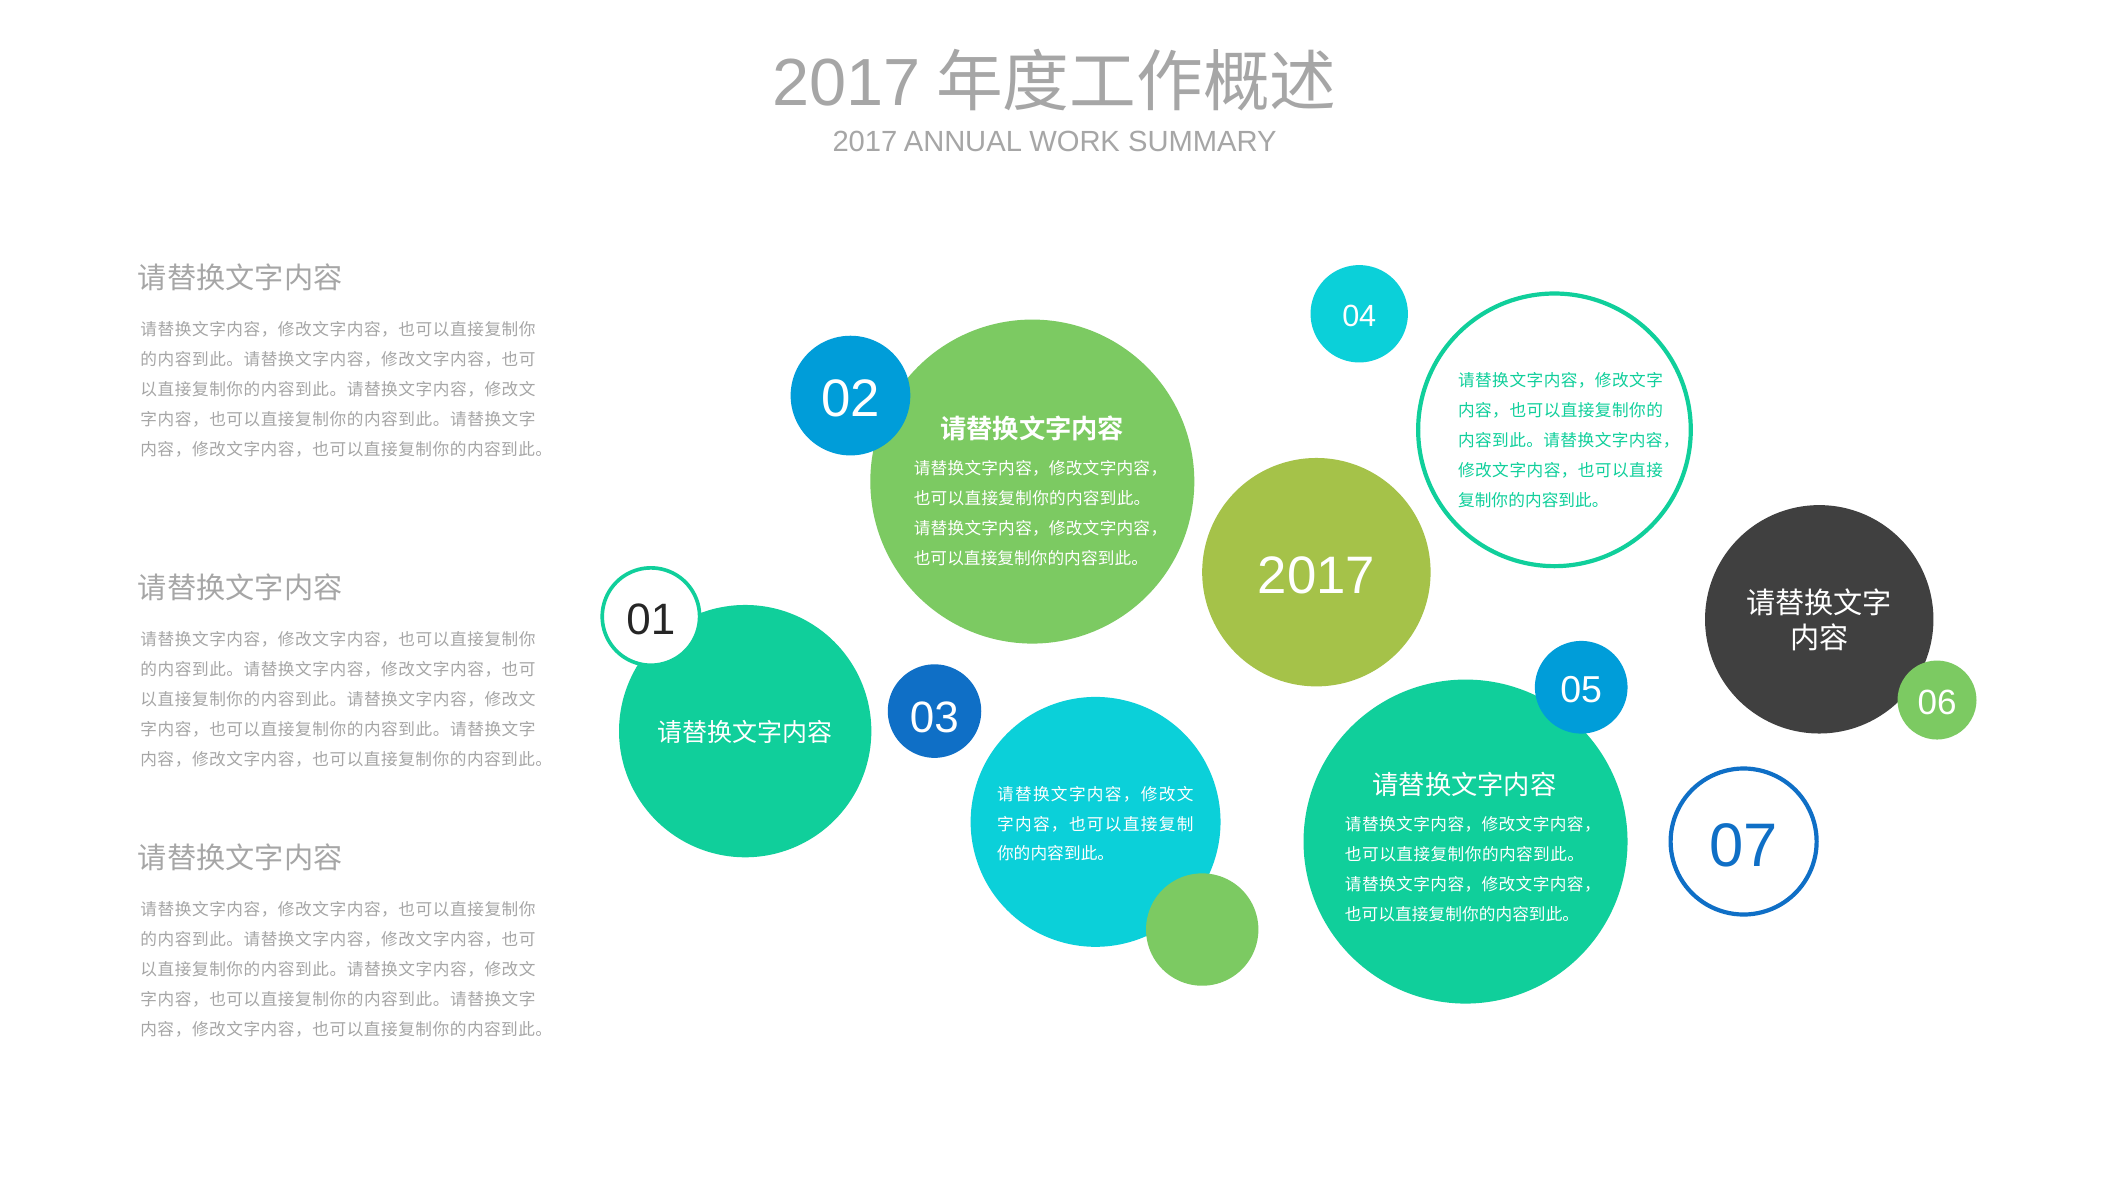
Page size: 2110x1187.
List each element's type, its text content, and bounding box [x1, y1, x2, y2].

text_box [1303, 679, 1628, 1004]
text_box 05 [1534, 639, 1629, 695]
text_box 请替换文字内容 [138, 259, 418, 295]
text_box 2017 ANNUAL WORK SUMMARY [824, 122, 1285, 158]
text_box [1417, 292, 1692, 568]
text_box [870, 319, 1195, 644]
text_box [1144, 872, 1260, 987]
text_box 01 [601, 566, 701, 667]
text_box 2017年度工作概述 [730, 38, 1379, 119]
text_box 请替换文字内容 [138, 839, 418, 875]
text_box 04 [1309, 264, 1409, 364]
text_box 请替换文字内容，修改文字内容，也可以直接复制你的内容到此。 [997, 773, 1194, 864]
text_box 2017 [1201, 456, 1432, 687]
text_box 03 [886, 663, 983, 759]
text_box 请替换文字内容 [1704, 504, 1935, 735]
text_box 06 [1896, 659, 1978, 741]
text_box 请替换文字内容，修改文字内容，也可以直接复制你的内容到此。请替换文字内容，修改文字内容，也可以直接复制你的内容到此。 [1458, 359, 1664, 510]
text_box [969, 695, 1222, 948]
text_box 请替换文字内容，修改文字内容，也可以直接复制你的内容到此。请替换文字内容，修改文字内容，也可以直接复制你的内容到此。请替换文字内容，修改文字内容，也可以直接复制你的内容到此。请替换文字内容，修改文字内容，也可以直接复制你的内容到此。 [140, 308, 537, 459]
text_box 请替换文字内容 [138, 569, 418, 605]
text_box 请替换文字内容 [617, 603, 873, 859]
text_box 请替换文字内容，修改文字内容，也可以直接复制你的内容到此。请替换文字内容，修改文字内容，也可以直接复制你的内容到此。请替换文字内容，修改文字内容，也可以直接复制你的内容到此。请替换文字内容，修改文字内容，也可以直接复制你的内容到此。 [140, 618, 537, 769]
text_box 07 [1669, 767, 1818, 916]
text_box 02 [789, 334, 870, 457]
text_box 请替换文字内容，修改文字内容，也可以直接复制你的内容到此。请替换文字内容，修改文字内容，也可以直接复制你的内容到此。请替换文字内容，修改文字内容，也可以直接复制你的内容到此。请替换文字内容，修改文字内容，也可以直接复制你的内容到此。 [140, 888, 537, 1039]
